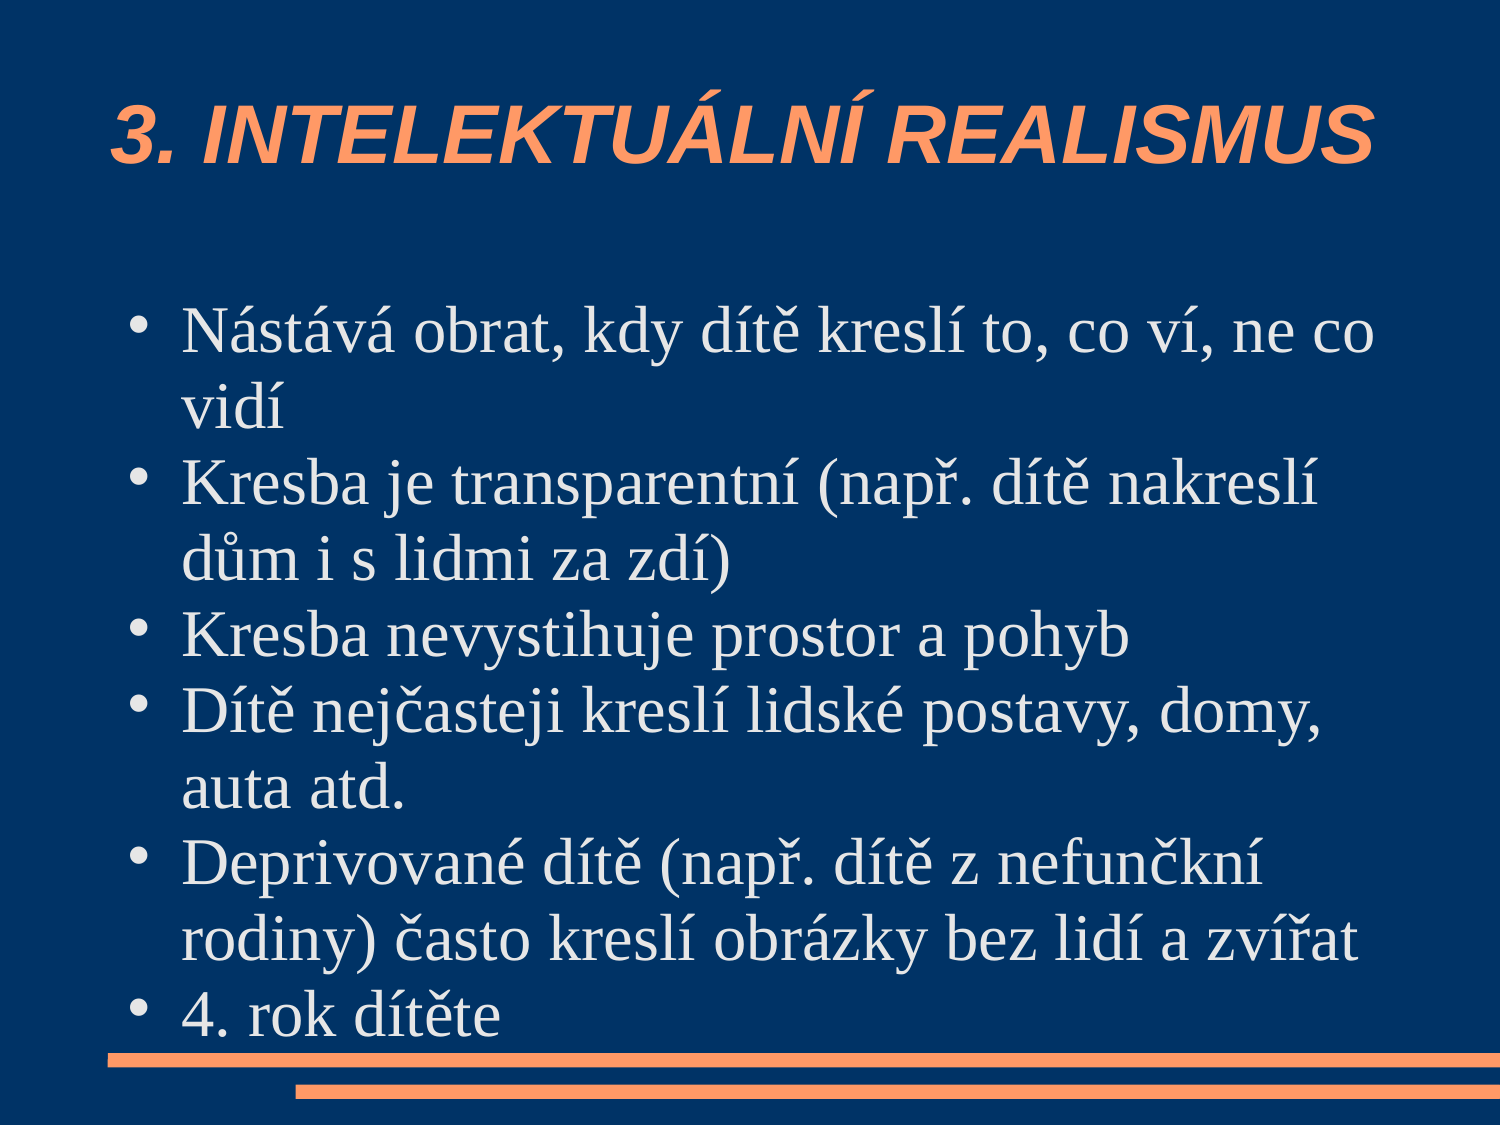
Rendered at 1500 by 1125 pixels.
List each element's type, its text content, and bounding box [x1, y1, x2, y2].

title 3. INTELEKTUÁLNÍ REALISMUS [110, 49, 1392, 223]
list Nástává obrat, kdy dítě kreslí to, co ví, ne co vidí Kresba je transparentní (např. dítě nakreslí dům i s lidmi za zdí)‏ Kresba nevystihuje prostor a pohyb Dítě nejčasteji kreslí lidské postavy, domy, auta atd. Deprivované dítě (např. dítě z nefunčkní rodiny) často kreslí obrázky bez lidí a zvířat 4. rok dítěte [110, 292, 1416, 1033]
